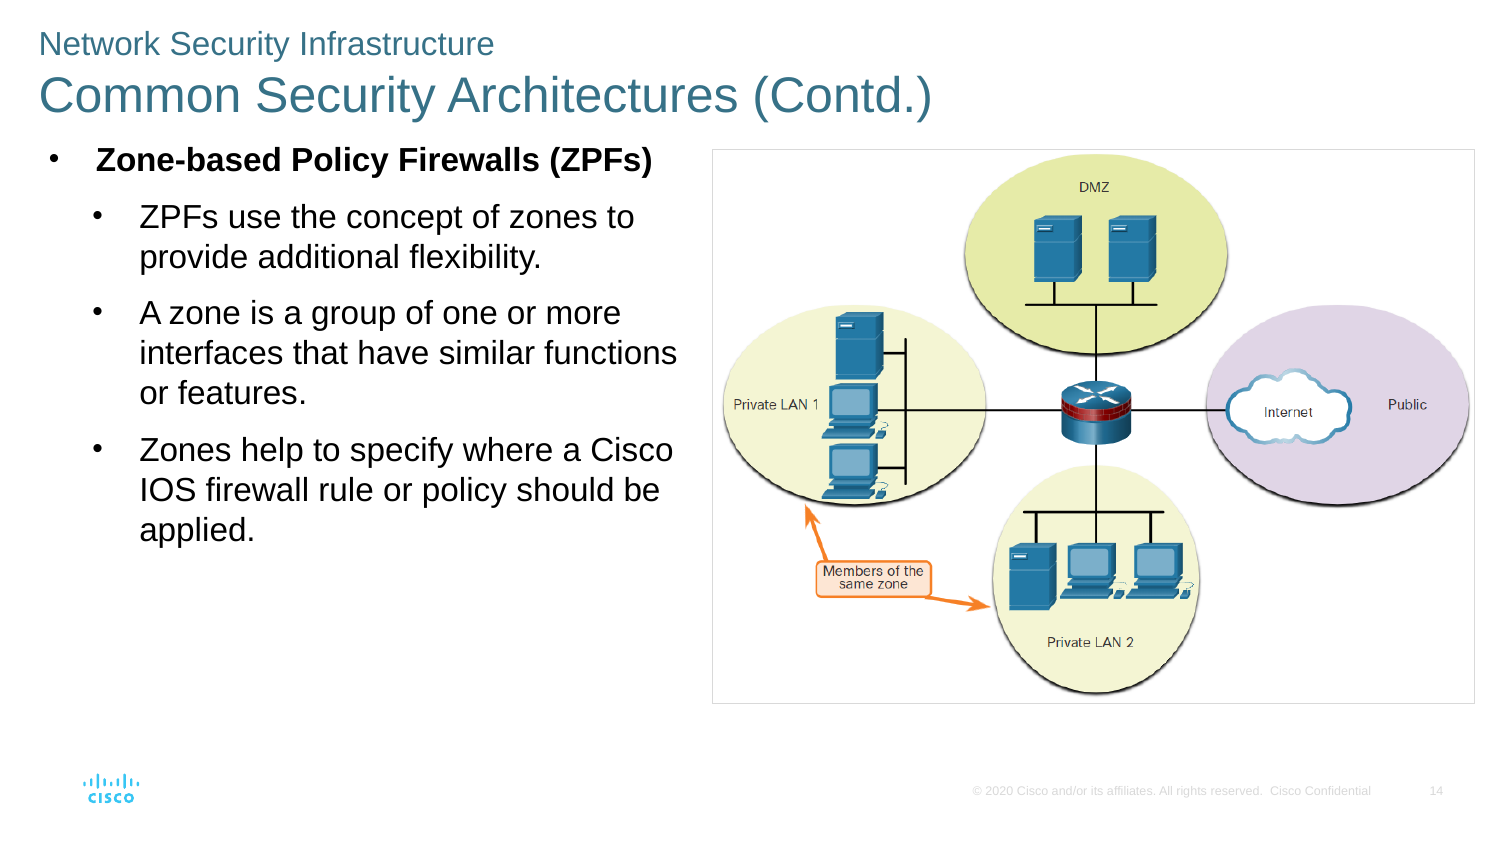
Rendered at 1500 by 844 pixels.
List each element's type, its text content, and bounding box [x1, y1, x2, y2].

picture [712, 148, 1475, 705]
text_box Network Security Infrastructure Common Security Architectures (Contd.) [23, 10, 1500, 135]
list Zone-based Policy Firewalls (ZPFs) ZPFs use the concept of zones to provide additional flexibility. A zone is a group of one or more interfaces that have similar functions or features. Zones help to specify where a Cisco IOS firewall rule or policy should be applied. [4, 131, 730, 306]
